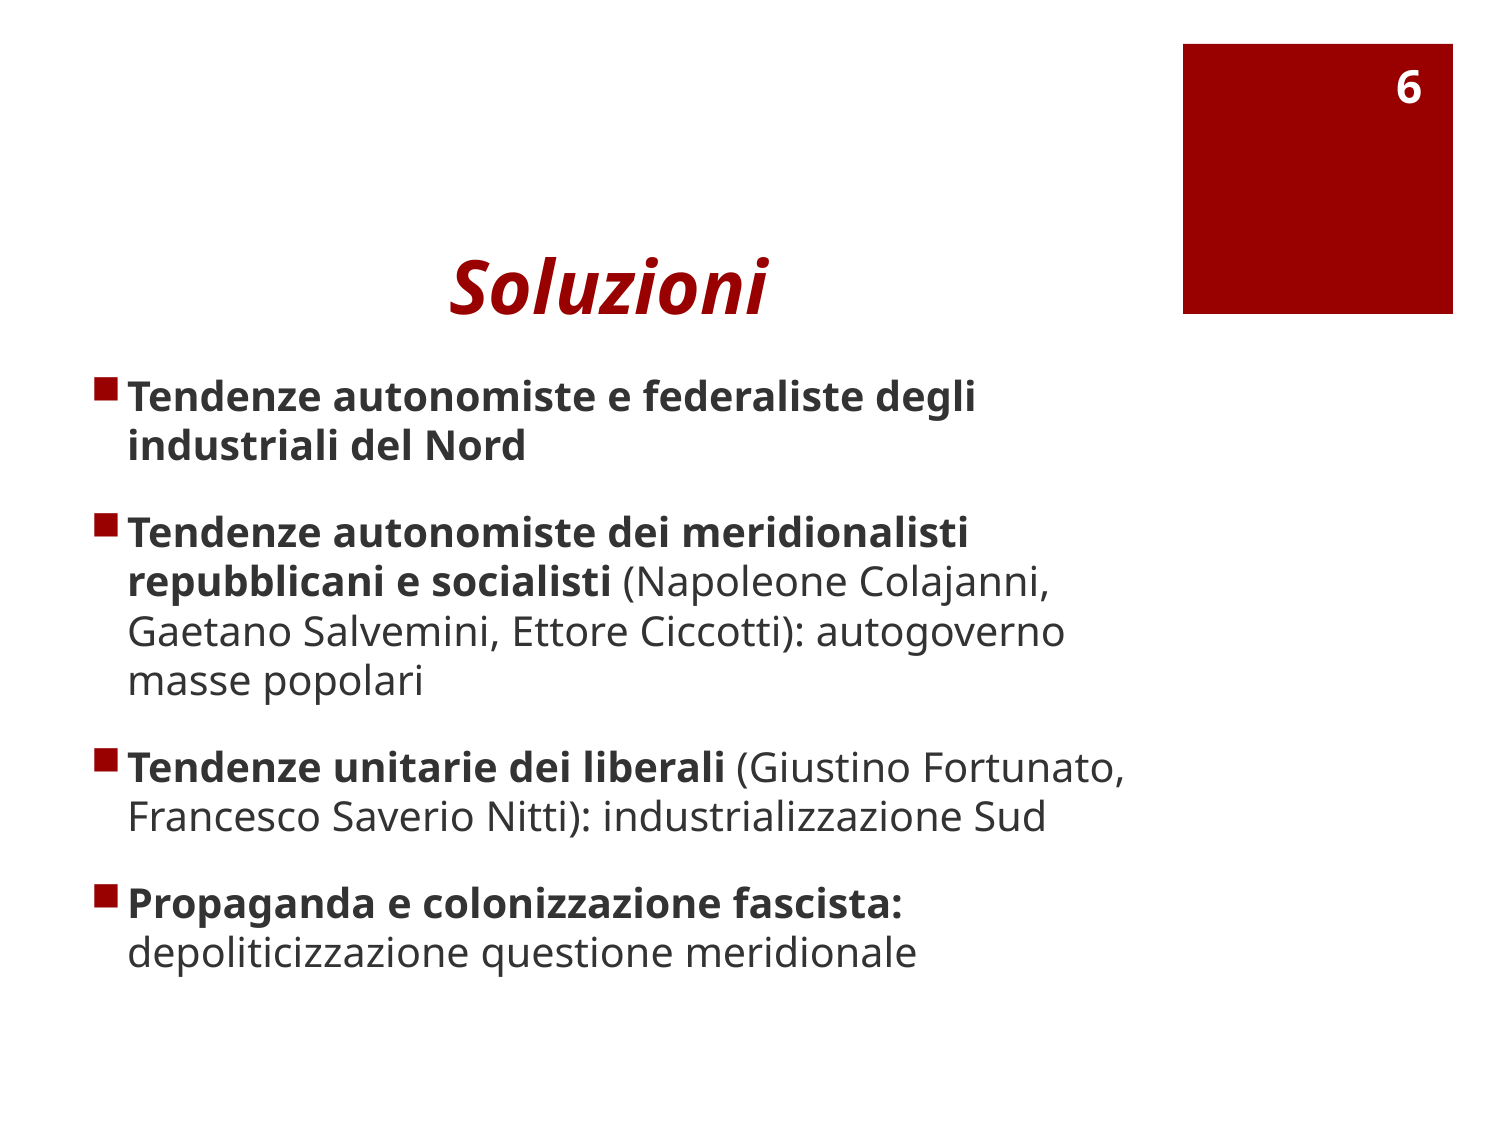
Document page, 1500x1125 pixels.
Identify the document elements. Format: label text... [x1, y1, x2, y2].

slide_number 6 [1354, 59, 1438, 120]
list Tendenze autonomiste e federaliste degli industriali del Nord Tendenze autonomiste dei meridionalisti repubblicani e socialisti (Napoleone Colajanni, Gaetano Salvemini, Ettore Ciccotti): autogoverno masse popolari Tendenze unitarie dei liberali (Giustino Fortunato, Francesco Saverio Nitti): industrializzazione Sud Propaganda e colonizzazione fascista: depoliticizzazione questione meridionale [75, 362, 1143, 1005]
title Soluzioni [75, 149, 1143, 338]
